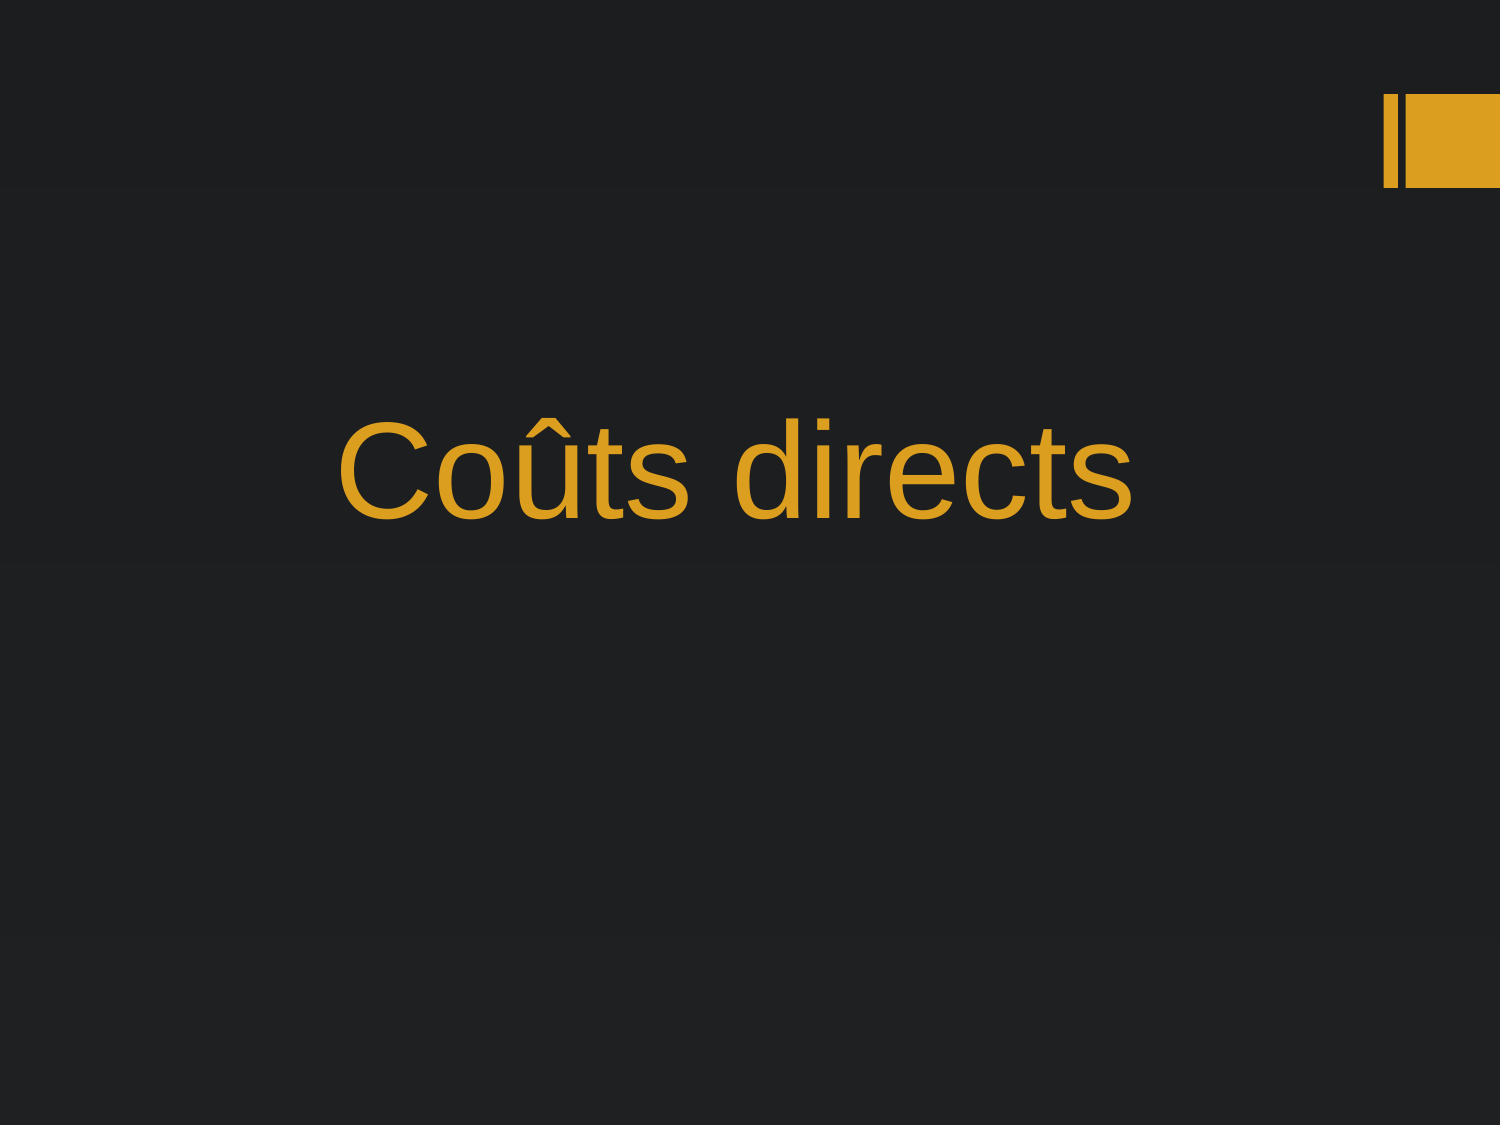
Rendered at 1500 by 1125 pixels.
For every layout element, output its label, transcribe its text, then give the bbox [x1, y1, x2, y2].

list Coûts directs [135, 373, 1336, 955]
